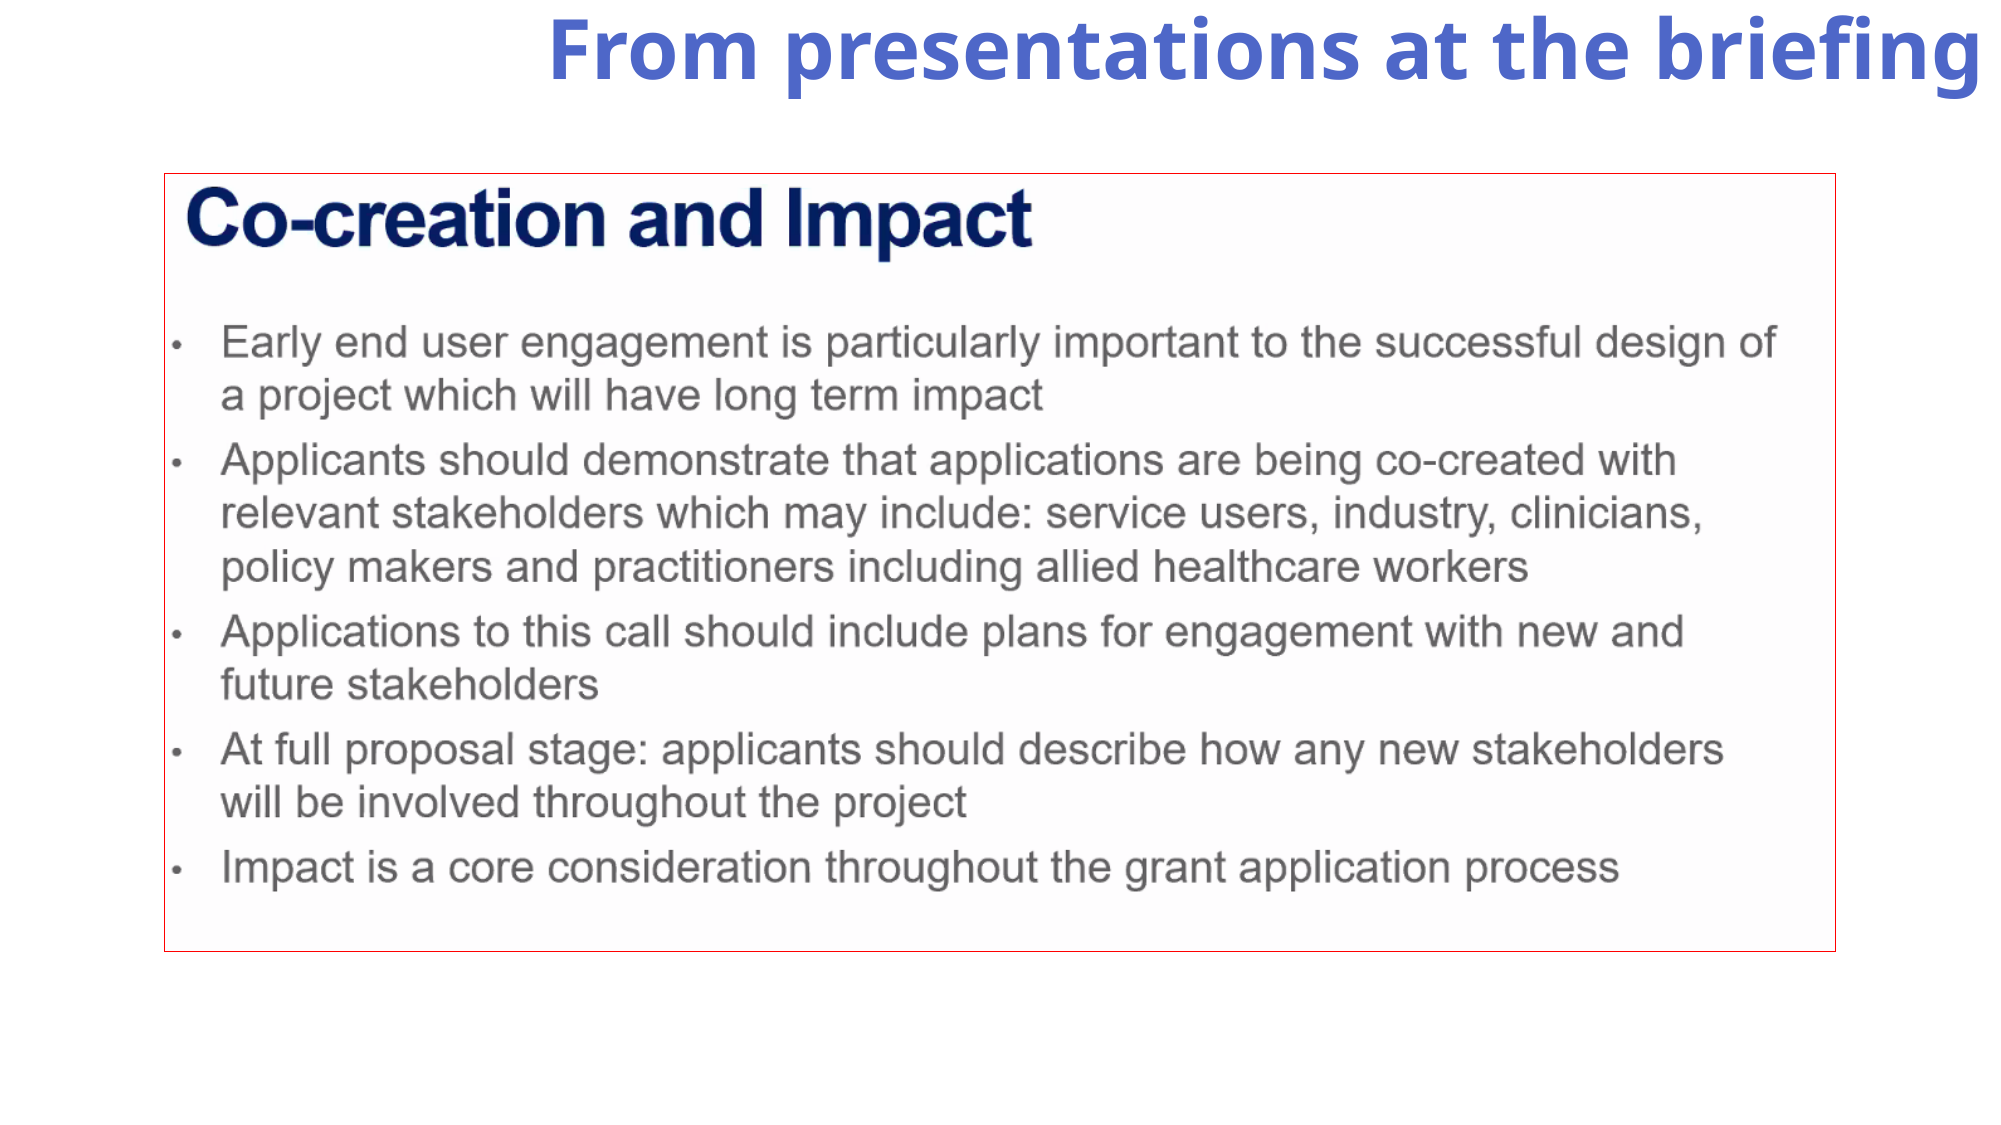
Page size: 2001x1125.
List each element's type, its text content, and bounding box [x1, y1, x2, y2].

picture [164, 173, 1836, 952]
title From presentations at the briefing [0, 0, 2000, 105]
